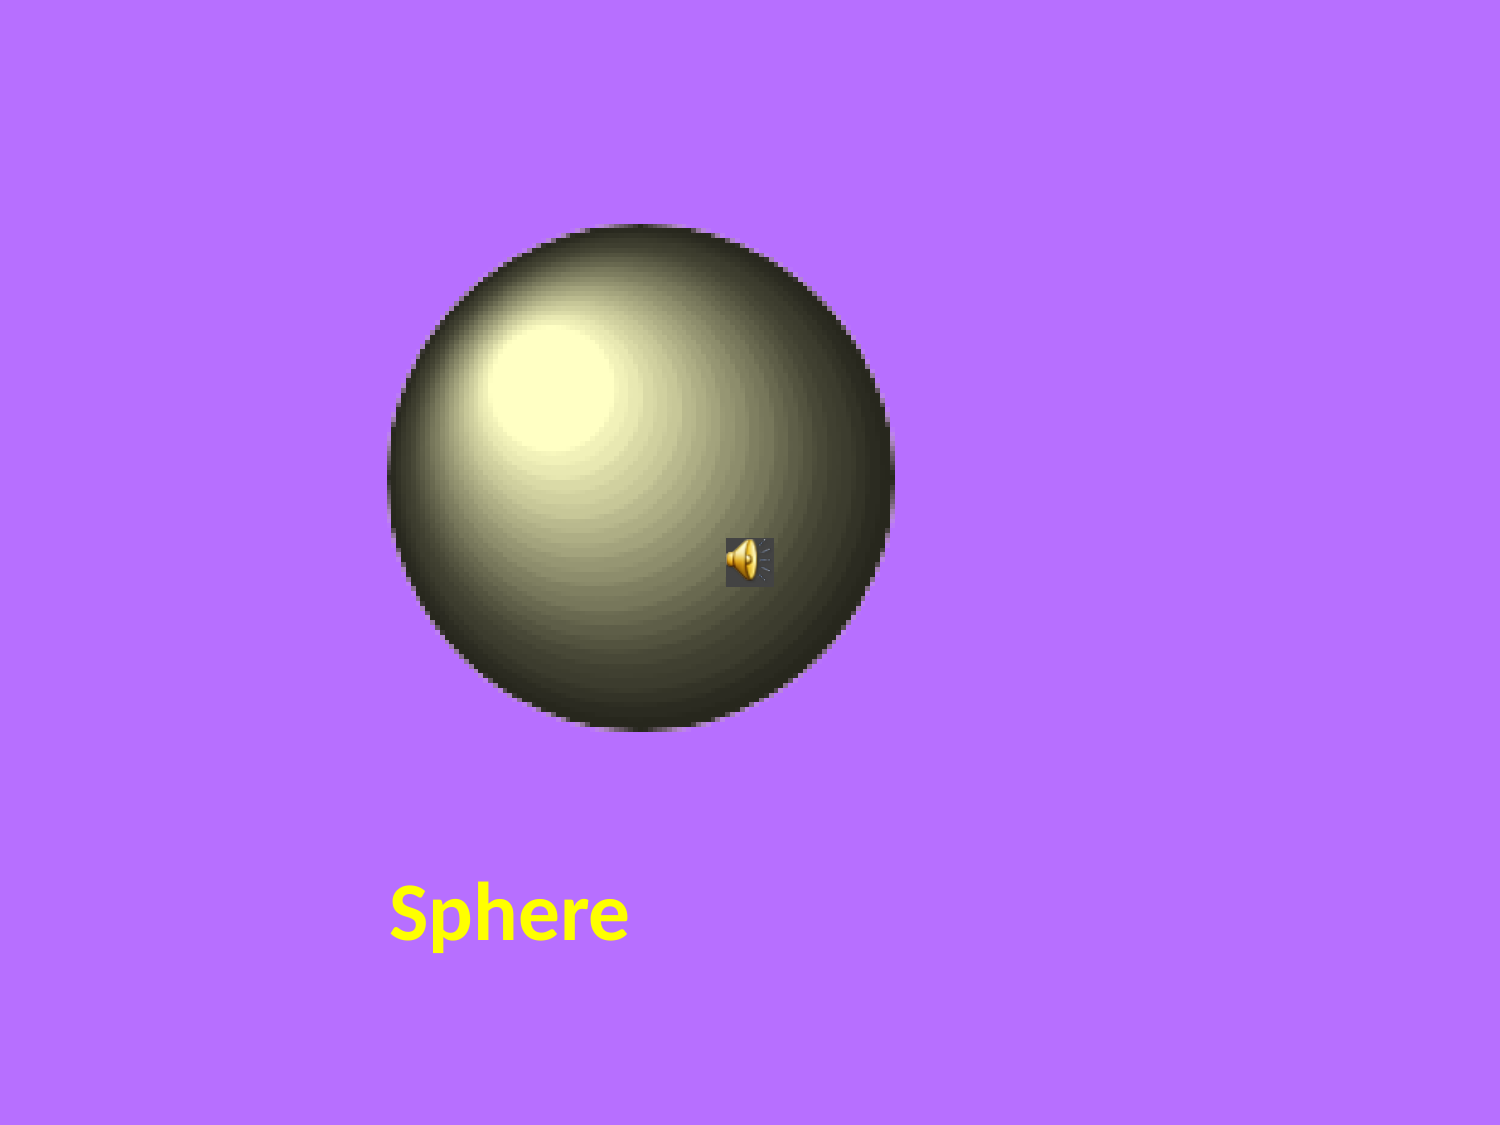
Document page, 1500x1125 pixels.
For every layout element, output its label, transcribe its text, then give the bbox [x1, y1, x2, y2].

text_box Sphere [374, 849, 813, 965]
picture [387, 224, 895, 732]
